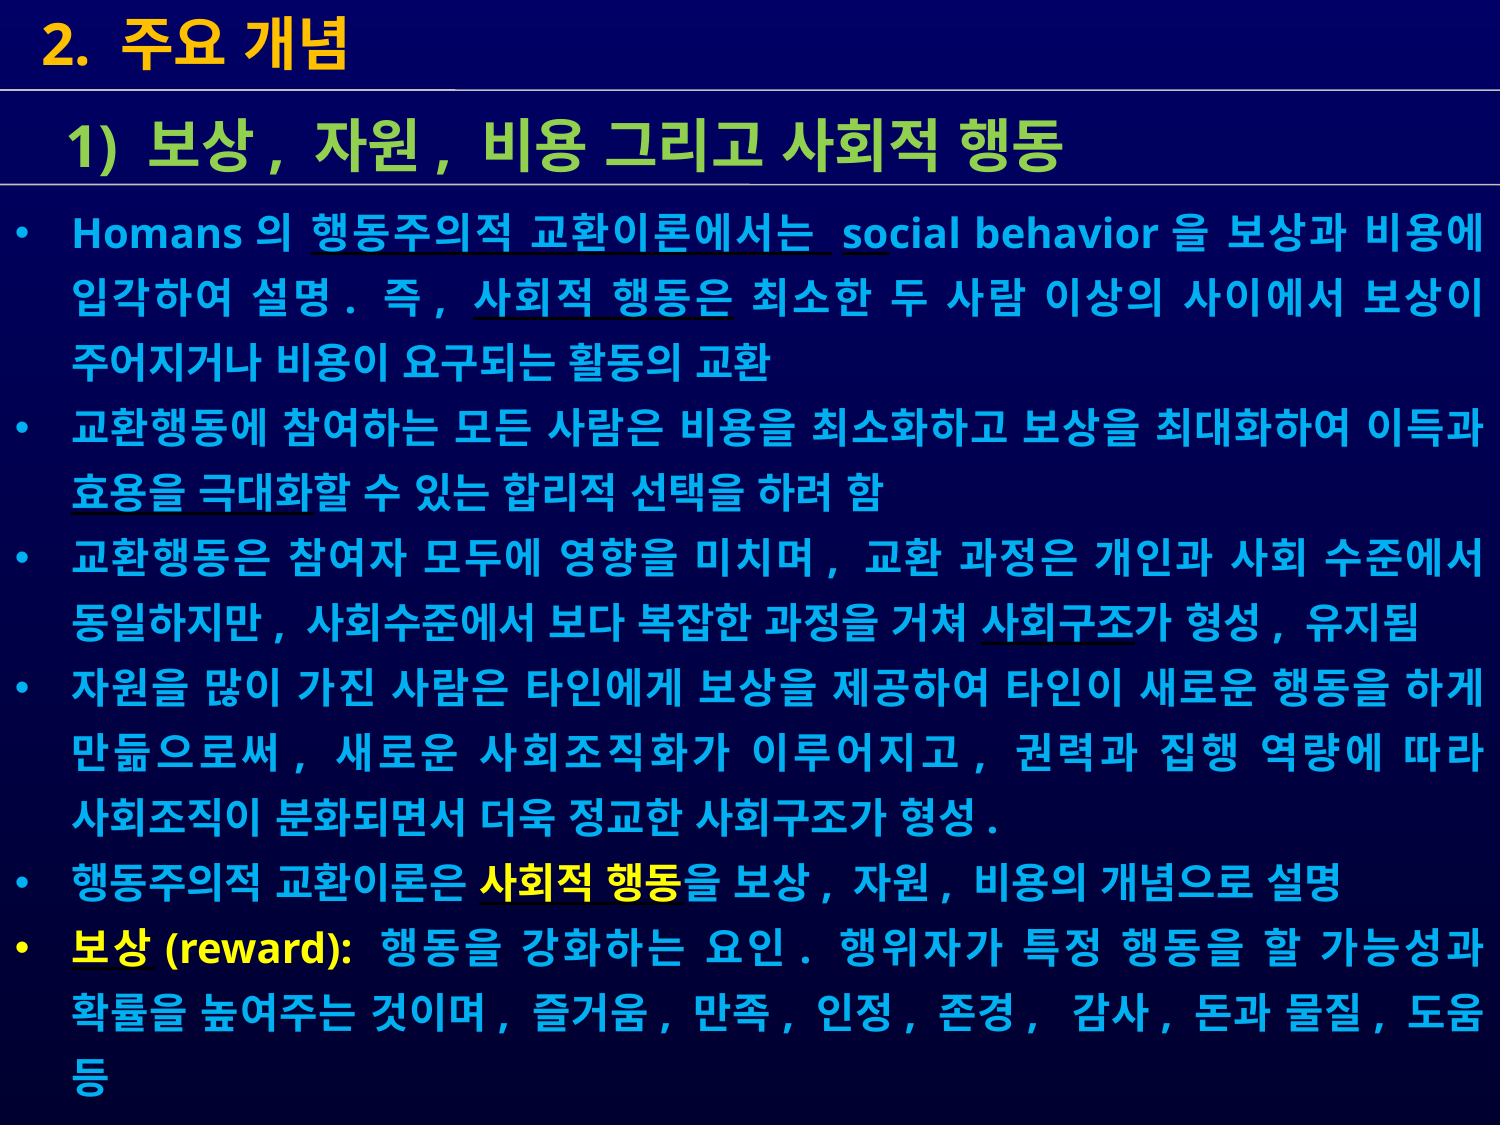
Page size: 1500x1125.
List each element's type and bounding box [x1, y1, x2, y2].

text_box [0, 0, 1500, 1044]
